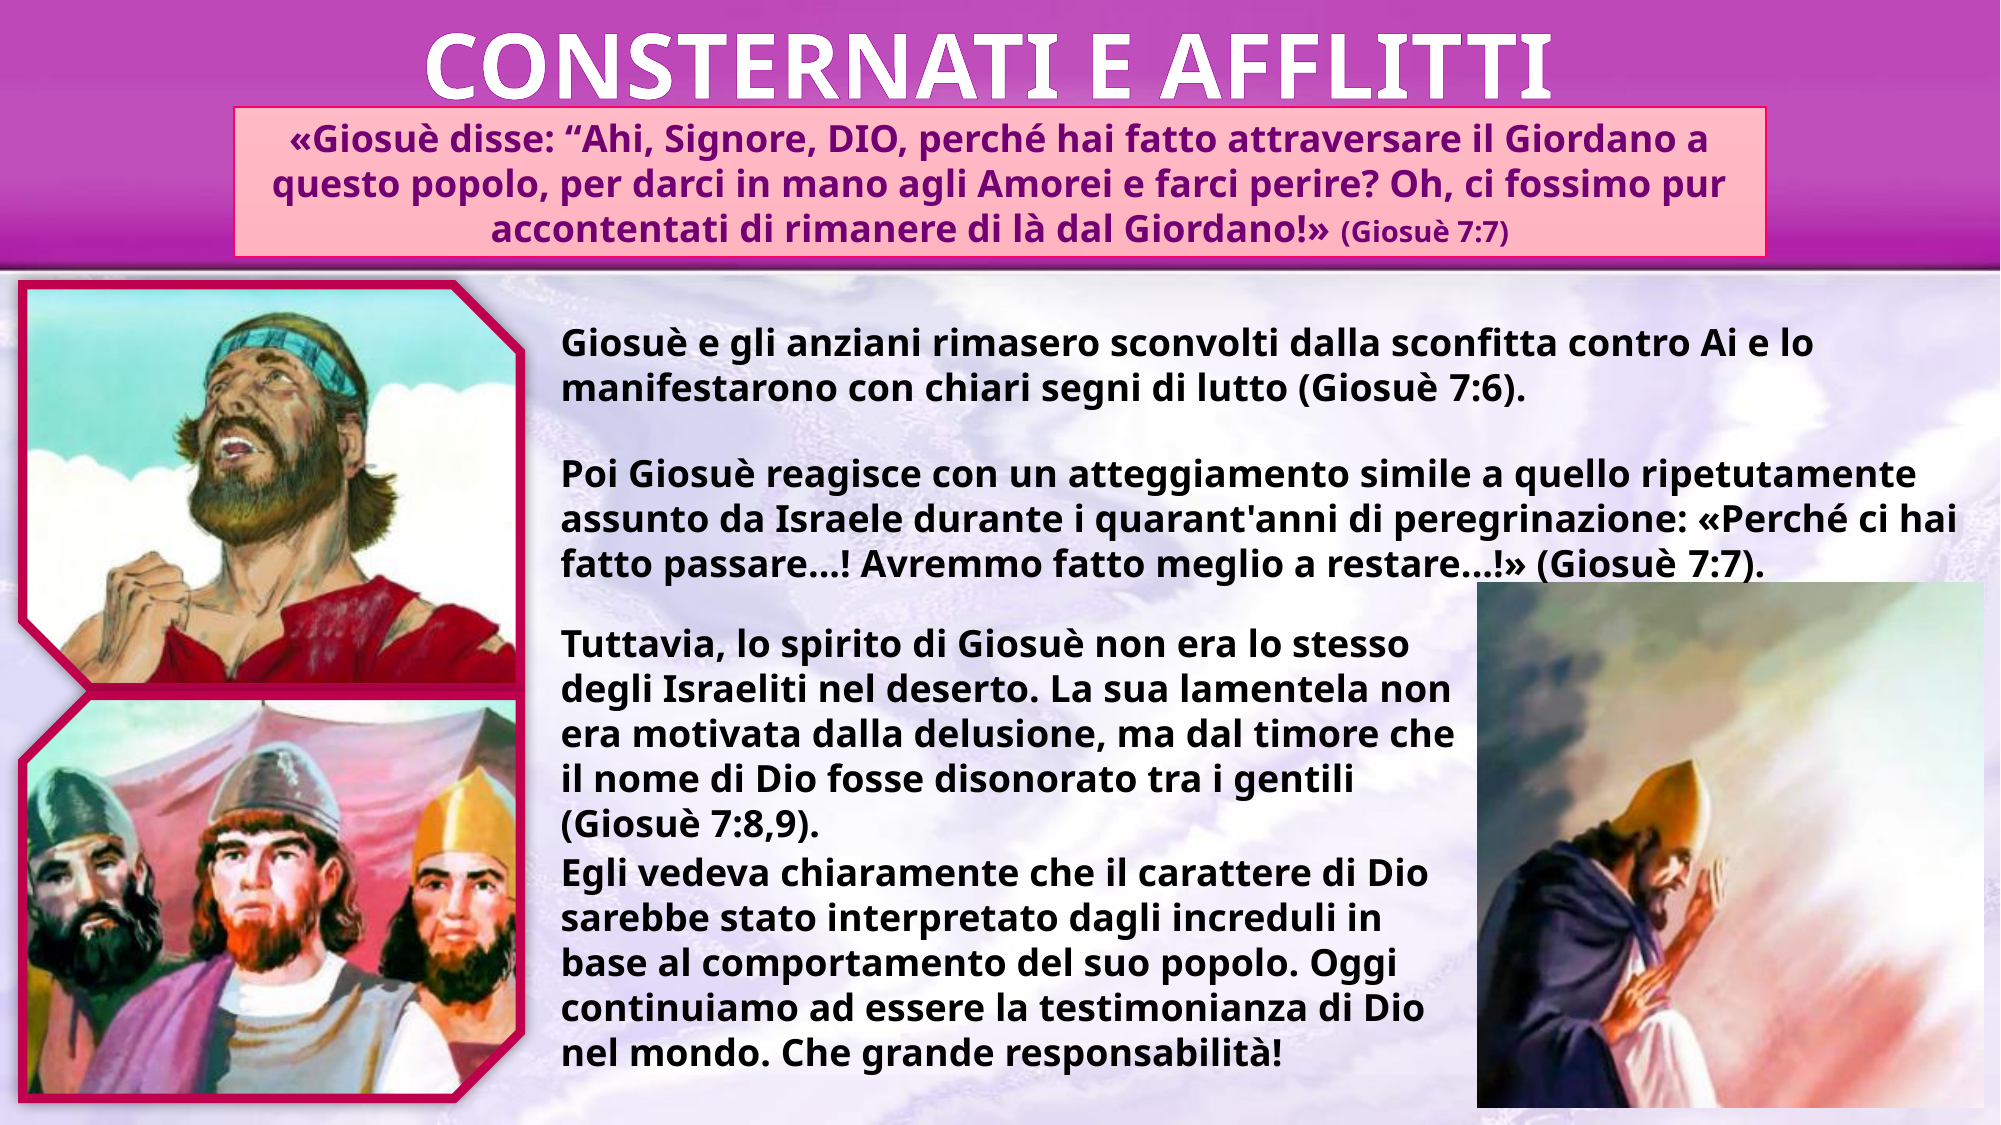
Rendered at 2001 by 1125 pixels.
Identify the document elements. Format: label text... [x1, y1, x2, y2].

picture [0, 0, 2001, 1125]
text_box «Giosuè disse: “Ahi, Signore, DIO, perché hai fatto attraversare il Giordano a questo popolo, per darci in mano agli Amorei e farci perire? Oh, ci fossimo pur accontentati di rimanere di là dal Giordano!» (Giosuè 7:7) [233, 106, 1767, 258]
text_box CONSTERNATI E AFFLITTI [0, 0, 2000, 125]
text_box Poi Giosuè reagisce con un atteggiamento simile a quello ripetutamente assunto da Israele durante i quarant'anni di peregrinazione: «Perché ci hai fatto passare...! Avremmo fatto meglio a restare...!» (Giosuè 7:7). [545, 442, 2000, 593]
text_box Giosuè e gli anziani rimasero sconvolti dalla sconfitta contro Ai e lo manifestarono con chiari segni di lutto (Giosuè 7:6). [545, 311, 2000, 417]
text_box Egli vedeva chiaramente che il carattere di Dio sarebbe stato interpretato dagli increduli in base al comportamento del suo popolo. Oggi continuiamo ad essere la testimonianza di Dio nel mondo. Che grande responsabilità! [545, 842, 1476, 1082]
text_box Tuttavia, lo spirito di Giosuè non era lo stesso degli Israeliti nel deserto. La sua lamentela non era motivata dalla delusione, ma dal timore che il nome di Dio fosse disonorato tra i gentili (Giosuè 7:8,9). [545, 612, 1476, 842]
